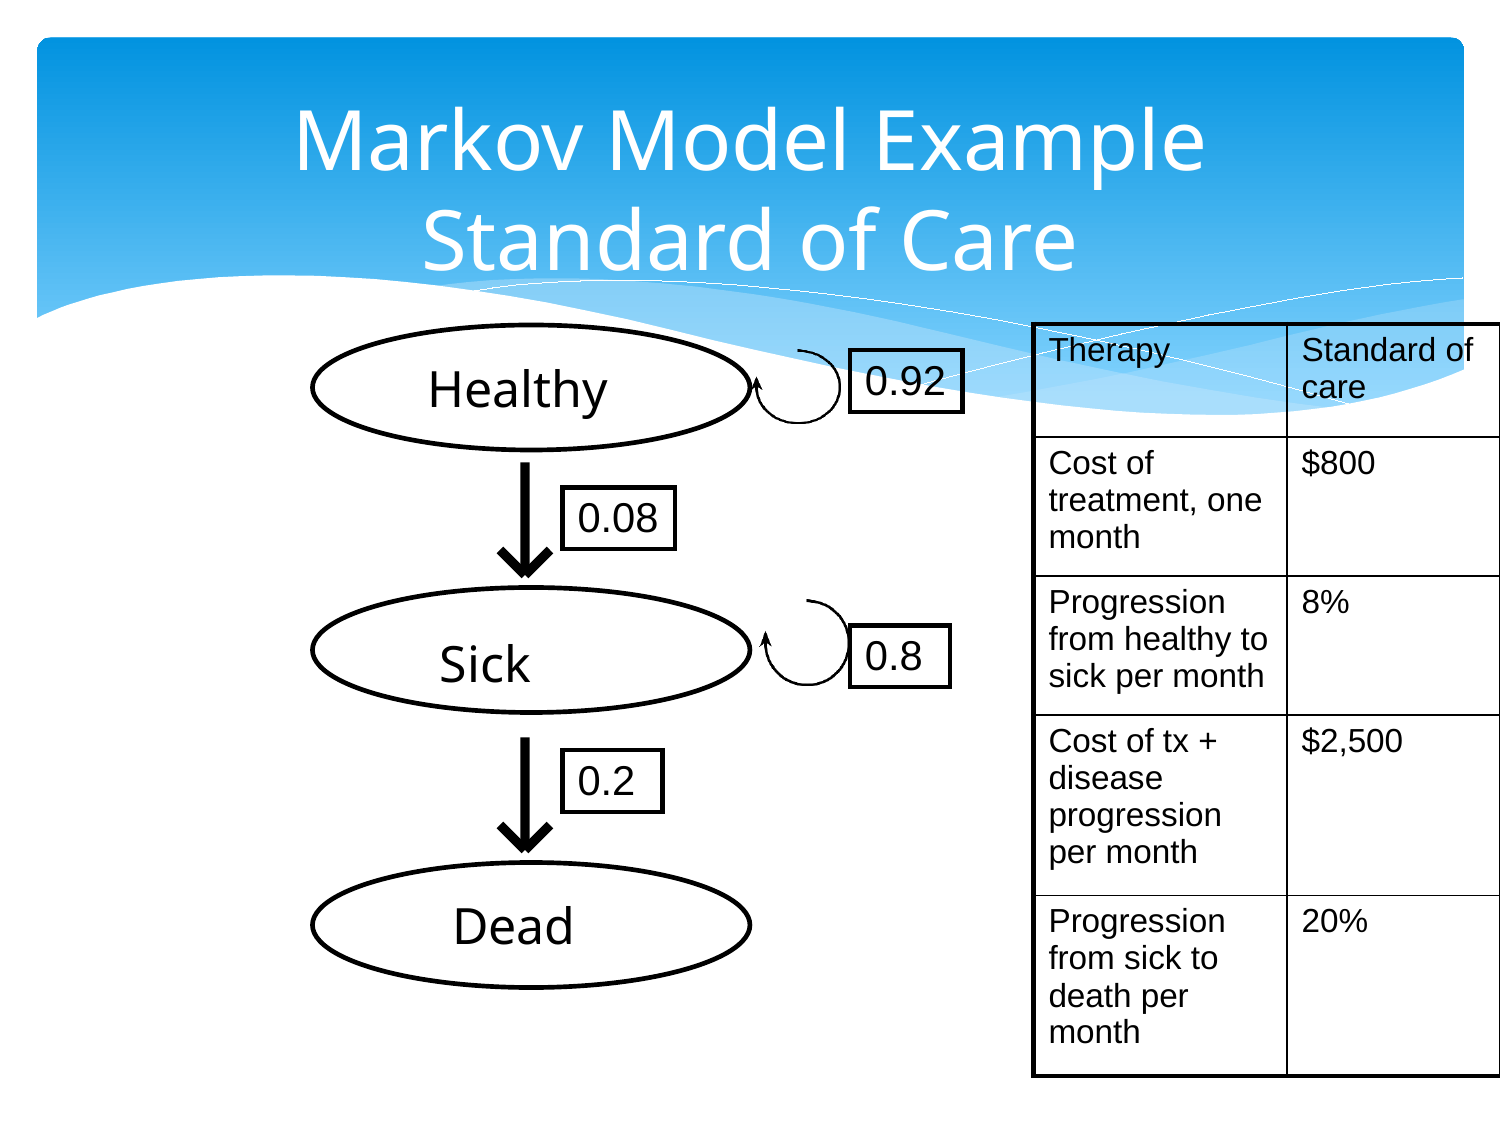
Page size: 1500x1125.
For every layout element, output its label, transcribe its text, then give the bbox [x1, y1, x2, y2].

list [749, 349, 841, 425]
title Markov Model Example Standard of Care [75, 75, 1425, 300]
table_cell 8% [1288, 577, 1499, 714]
text_box Dead [437, 887, 600, 963]
text_box [312, 862, 750, 988]
text_box [312, 324, 743, 451]
table_cell Cost of tx + disease progression per month [1036, 716, 1286, 895]
table_header 0.92 [852, 352, 960, 410]
table_cell 20% [1288, 896, 1499, 1074]
picture [759, 599, 851, 687]
table_cell Cost of treatment, one month [1036, 438, 1286, 575]
text_box Sick [424, 624, 638, 700]
table_header Therapy [1036, 326, 1286, 436]
table_header 0.2 [565, 752, 660, 810]
table_cell $2,500 [1288, 716, 1499, 895]
table_header 0.08 [565, 490, 673, 547]
table_cell Progression from healthy to sick per month [1036, 577, 1286, 714]
table_header Standard of care [1288, 326, 1499, 436]
text_box Healthy [412, 349, 663, 425]
table_cell $800 [1288, 438, 1499, 575]
table_header 0.8 [856, 628, 948, 685]
table_cell Progression from sick to death per month [1036, 896, 1286, 1074]
text_box [312, 587, 750, 713]
